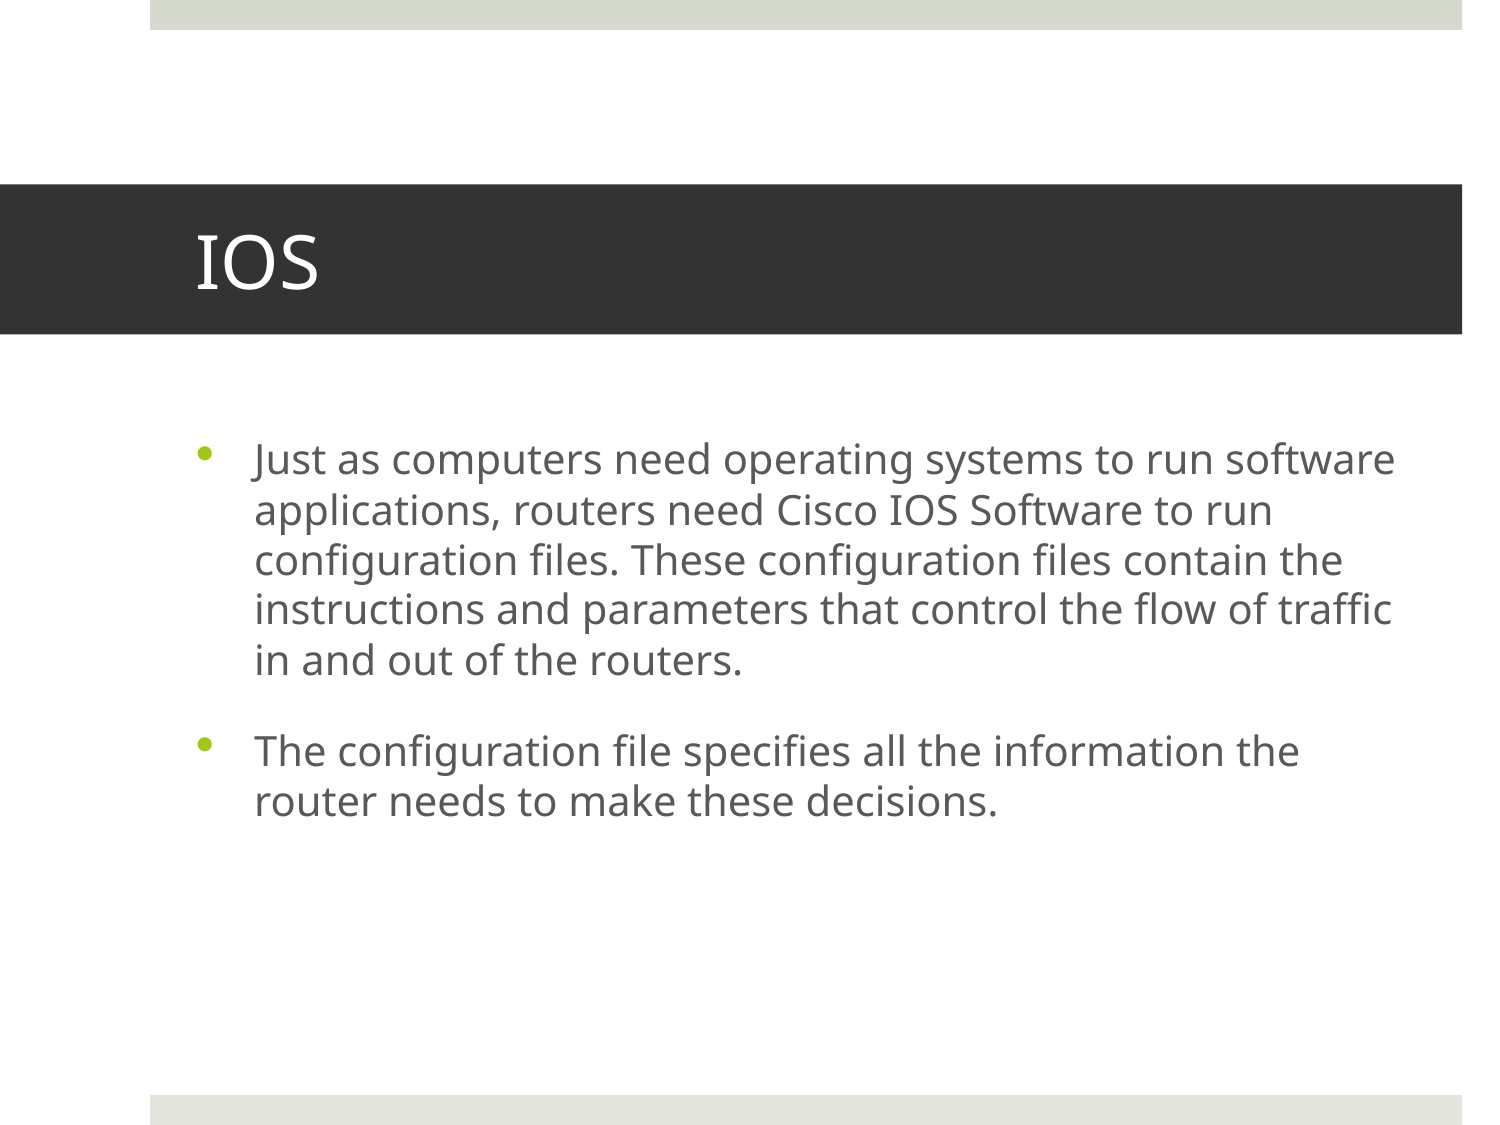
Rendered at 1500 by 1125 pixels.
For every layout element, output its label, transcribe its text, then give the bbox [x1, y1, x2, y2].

list Just as computers need operating systems to run software applications, routers need Cisco IOS Software to run configuration files. These configuration files contain the instructions and parameters that control the flow of traffic in and out of the routers. The configuration file specifies all the information the router needs to make these decisions. [182, 425, 1432, 1028]
title IOS [0, 184, 1463, 335]
